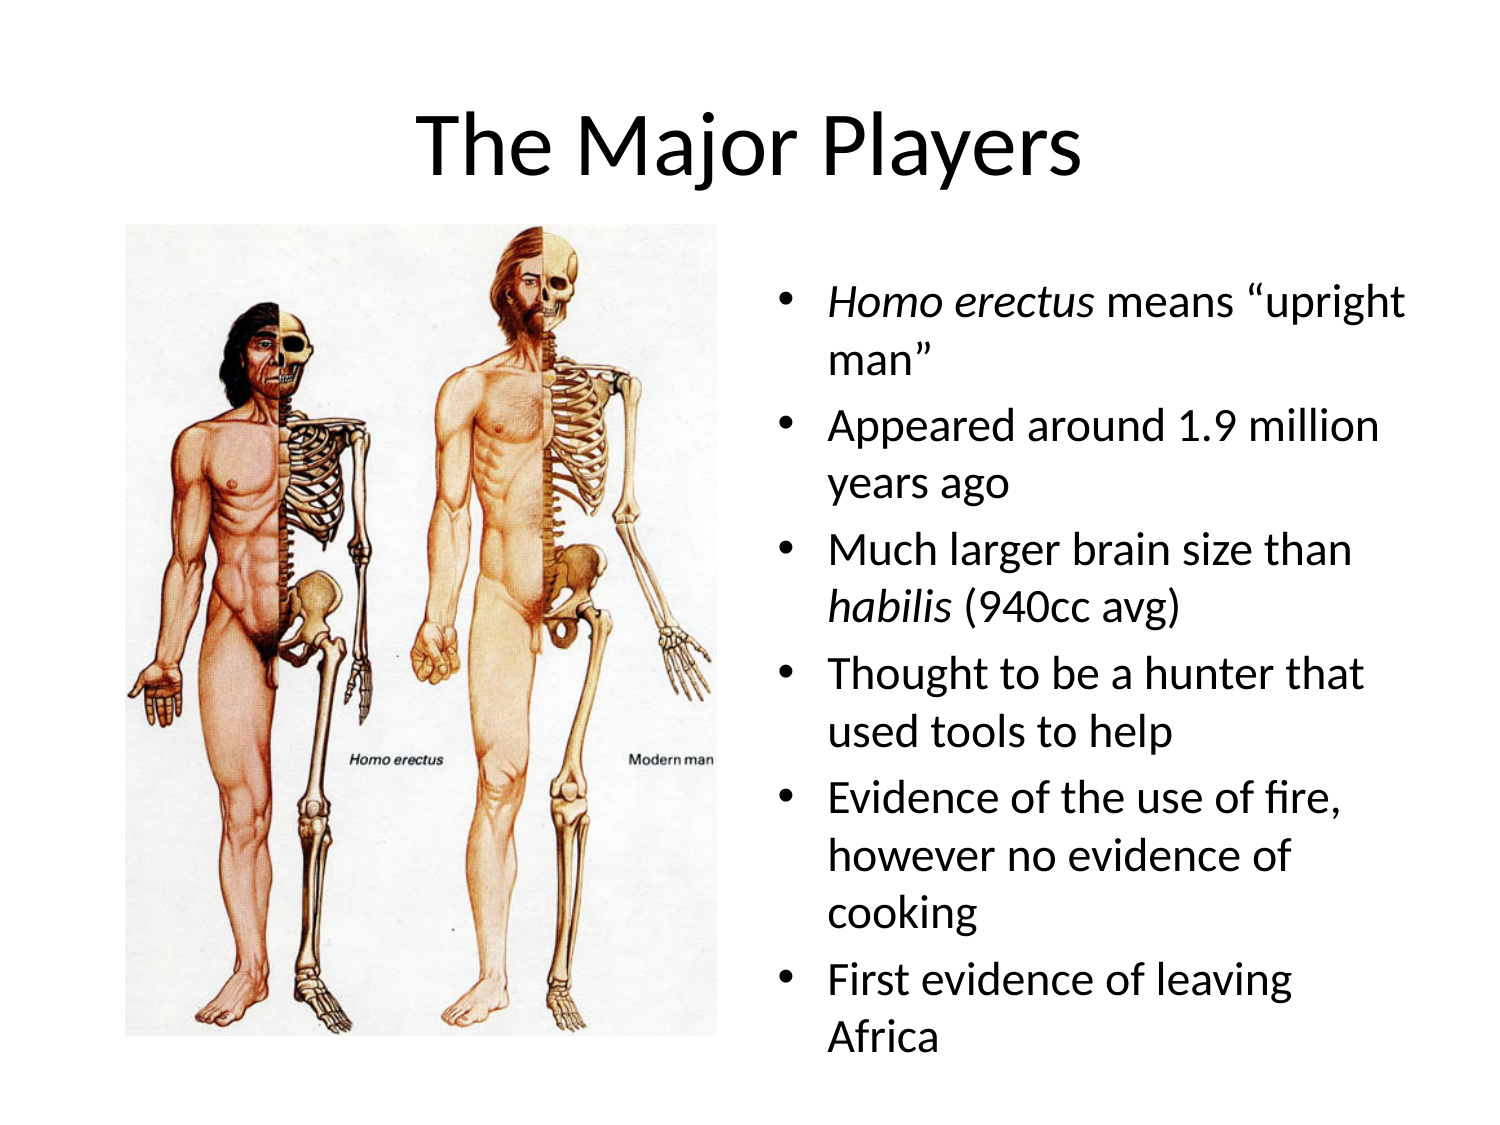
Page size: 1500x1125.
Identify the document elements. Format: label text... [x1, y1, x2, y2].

title The Major Players [75, 45, 1425, 233]
picture [124, 224, 717, 1037]
list Homo erectus means “upright man” Appeared around 1.9 million years ago Much larger brain size than habilis (940cc avg) Thought to be a hunter that used tools to help Evidence of the use of fire, however no evidence of cooking First evidence of leaving Africa [762, 262, 1425, 1075]
